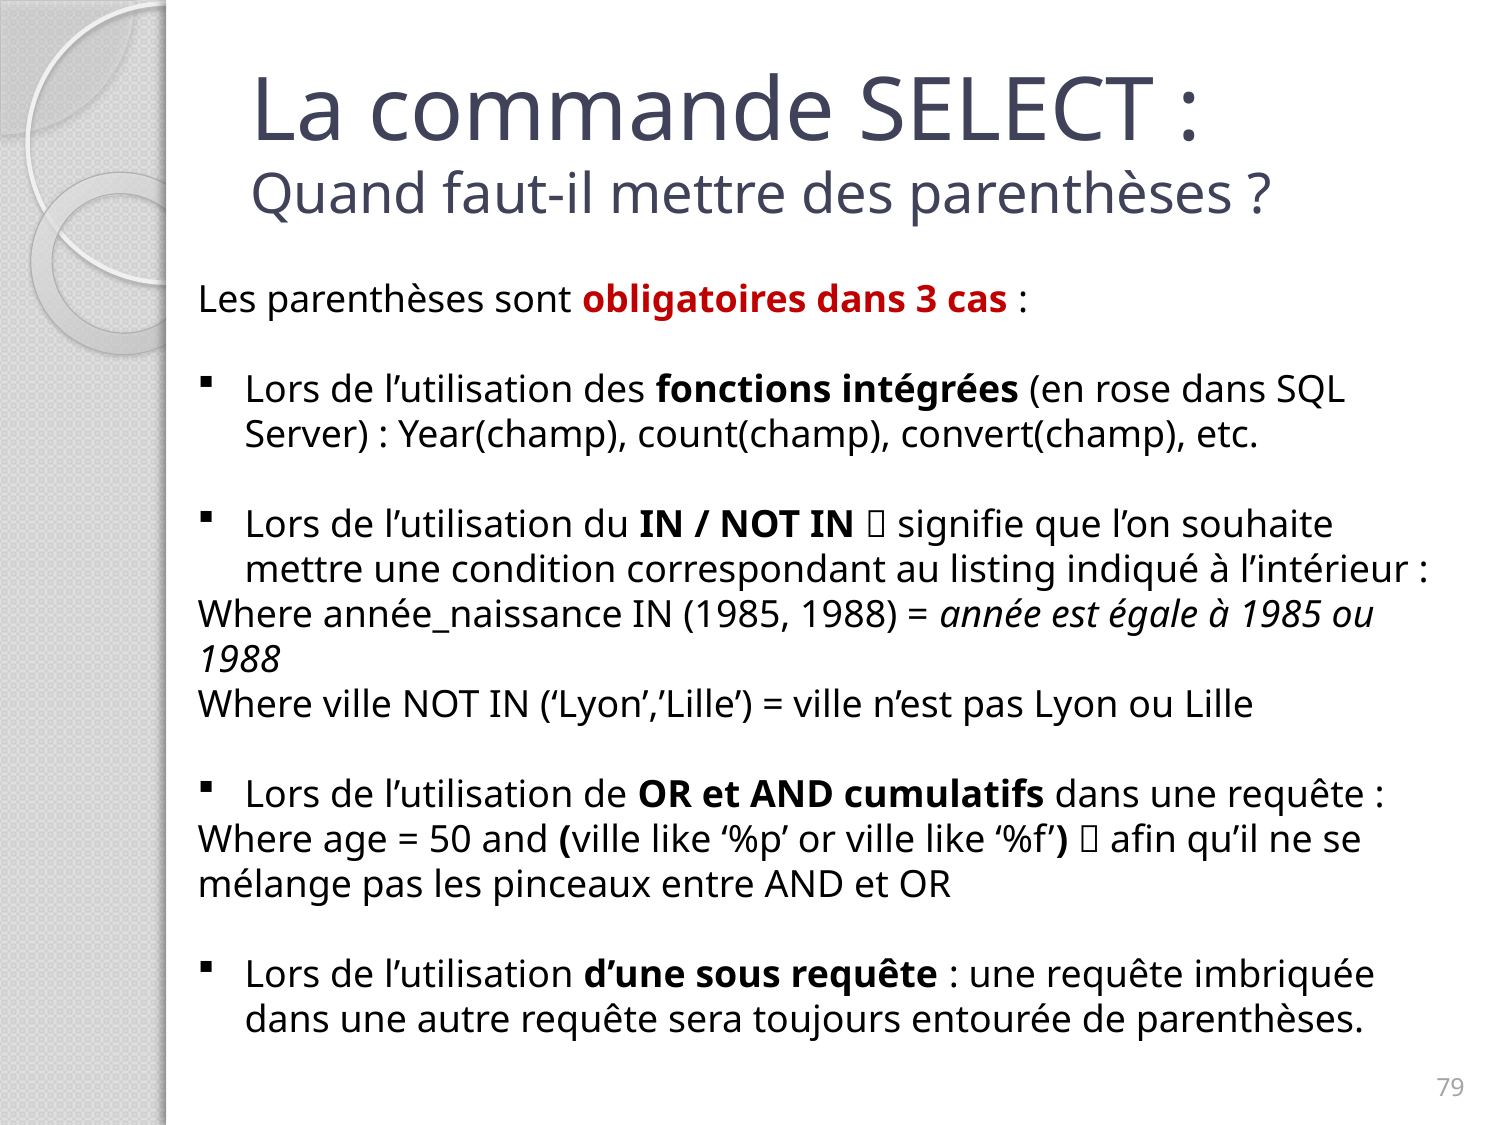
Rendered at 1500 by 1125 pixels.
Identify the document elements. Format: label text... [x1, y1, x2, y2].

text_box Les parenthèses sont obligatoires dans 3 cas : Lors de l’utilisation des fonctions intégrées (en rose dans SQL Server) : Year(champ), count(champ), convert(champ), etc. Lors de l’utilisation du IN / NOT IN  signifie que l’on souhaite mettre une condition correspondant au listing indiqué à l’intérieur : Where année_naissance IN (1985, 1988) = année est égale à 1985 ou 1988 Where ville NOT IN (‘Lyon’,’Lille’) = ville n’est pas Lyon ou Lille Lors de l’utilisation de OR et AND cumulatifs dans une requête : Where age = 50 and (ville like ‘%p’ or ville like ‘%f’)  afin qu’il ne se mélange pas les pinceaux entre AND et OR Lors de l’utilisation d’une sous requête : une requête imbriquée dans une autre requête sera toujours entourée de parenthèses. [183, 267, 1466, 1092]
slide_number 79 [1413, 1034, 1488, 1113]
title La commande SELECT : Quand faut-il mettre des parenthèses ? [235, 45, 1466, 233]
